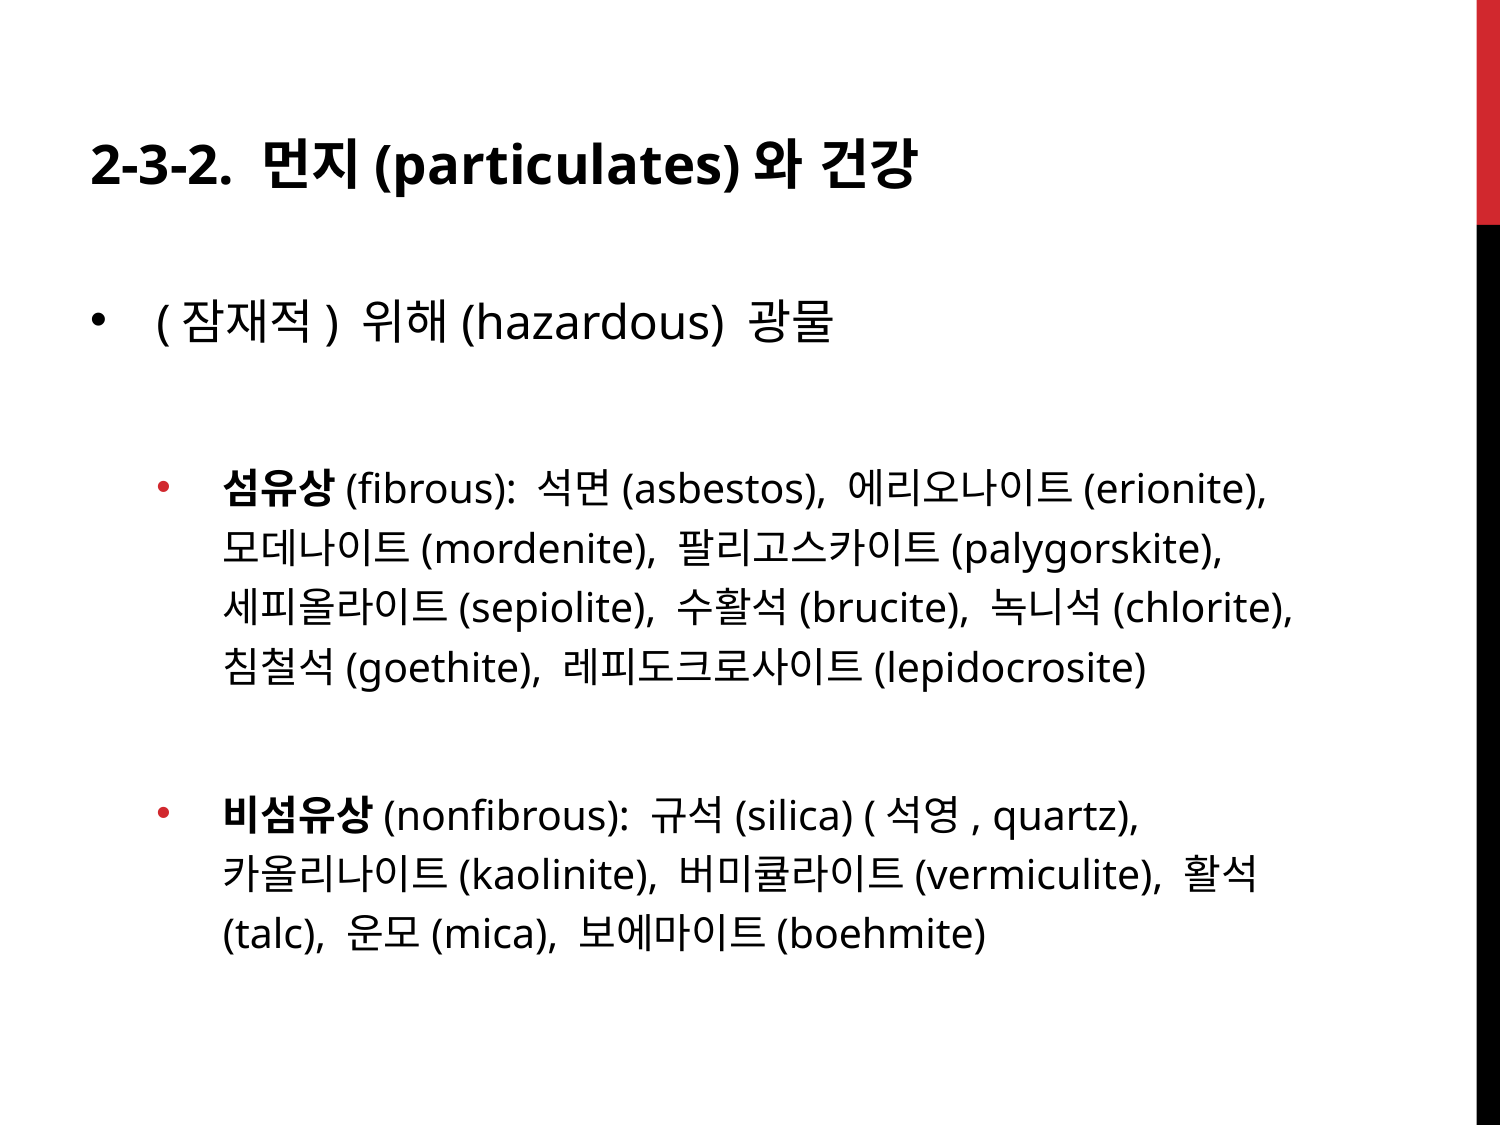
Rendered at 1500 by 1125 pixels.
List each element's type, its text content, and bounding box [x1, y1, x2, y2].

list 2-3-2. 먼지(particulates)와 건강 (잠재적) 위해(hazardous) 광물 섬유상(fibrous): 석면(asbestos), 에리오나이트(erionite), 모데나이트(mordenite), 팔리고스카이트(palygorskite), 세피올라이트(sepiolite), 수활석(brucite), 녹니석(chlorite), 침철석(goethite), 레피도크로사이트(lepidocrosite) 비섬유상(nonfibrous): 규석(silica) (석영, quartz), 카올리나이트(kaolinite), 버미큘라이트(vermiculite), 활석(talc), 운모(mica), 보에마이트(boehmite) [75, 113, 1325, 1005]
